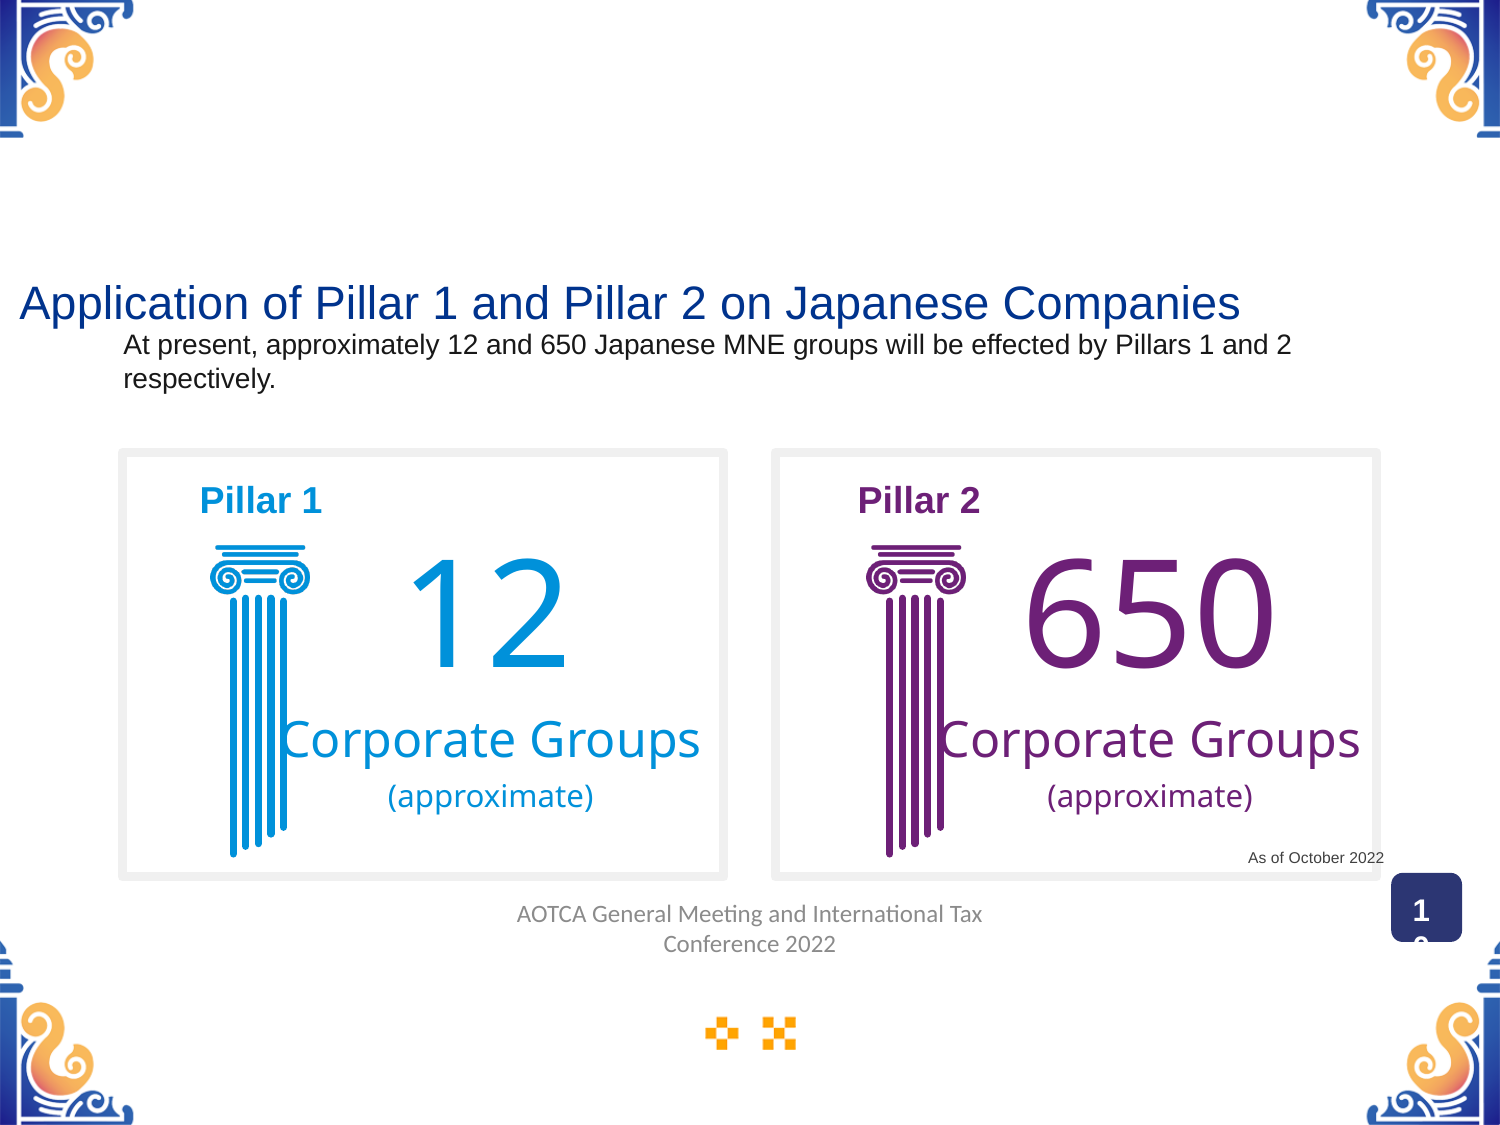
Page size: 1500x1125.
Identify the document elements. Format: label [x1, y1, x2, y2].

text_box [198, 487, 324, 854]
text_box [857, 487, 982, 854]
picture [0, 0, 1500, 1125]
